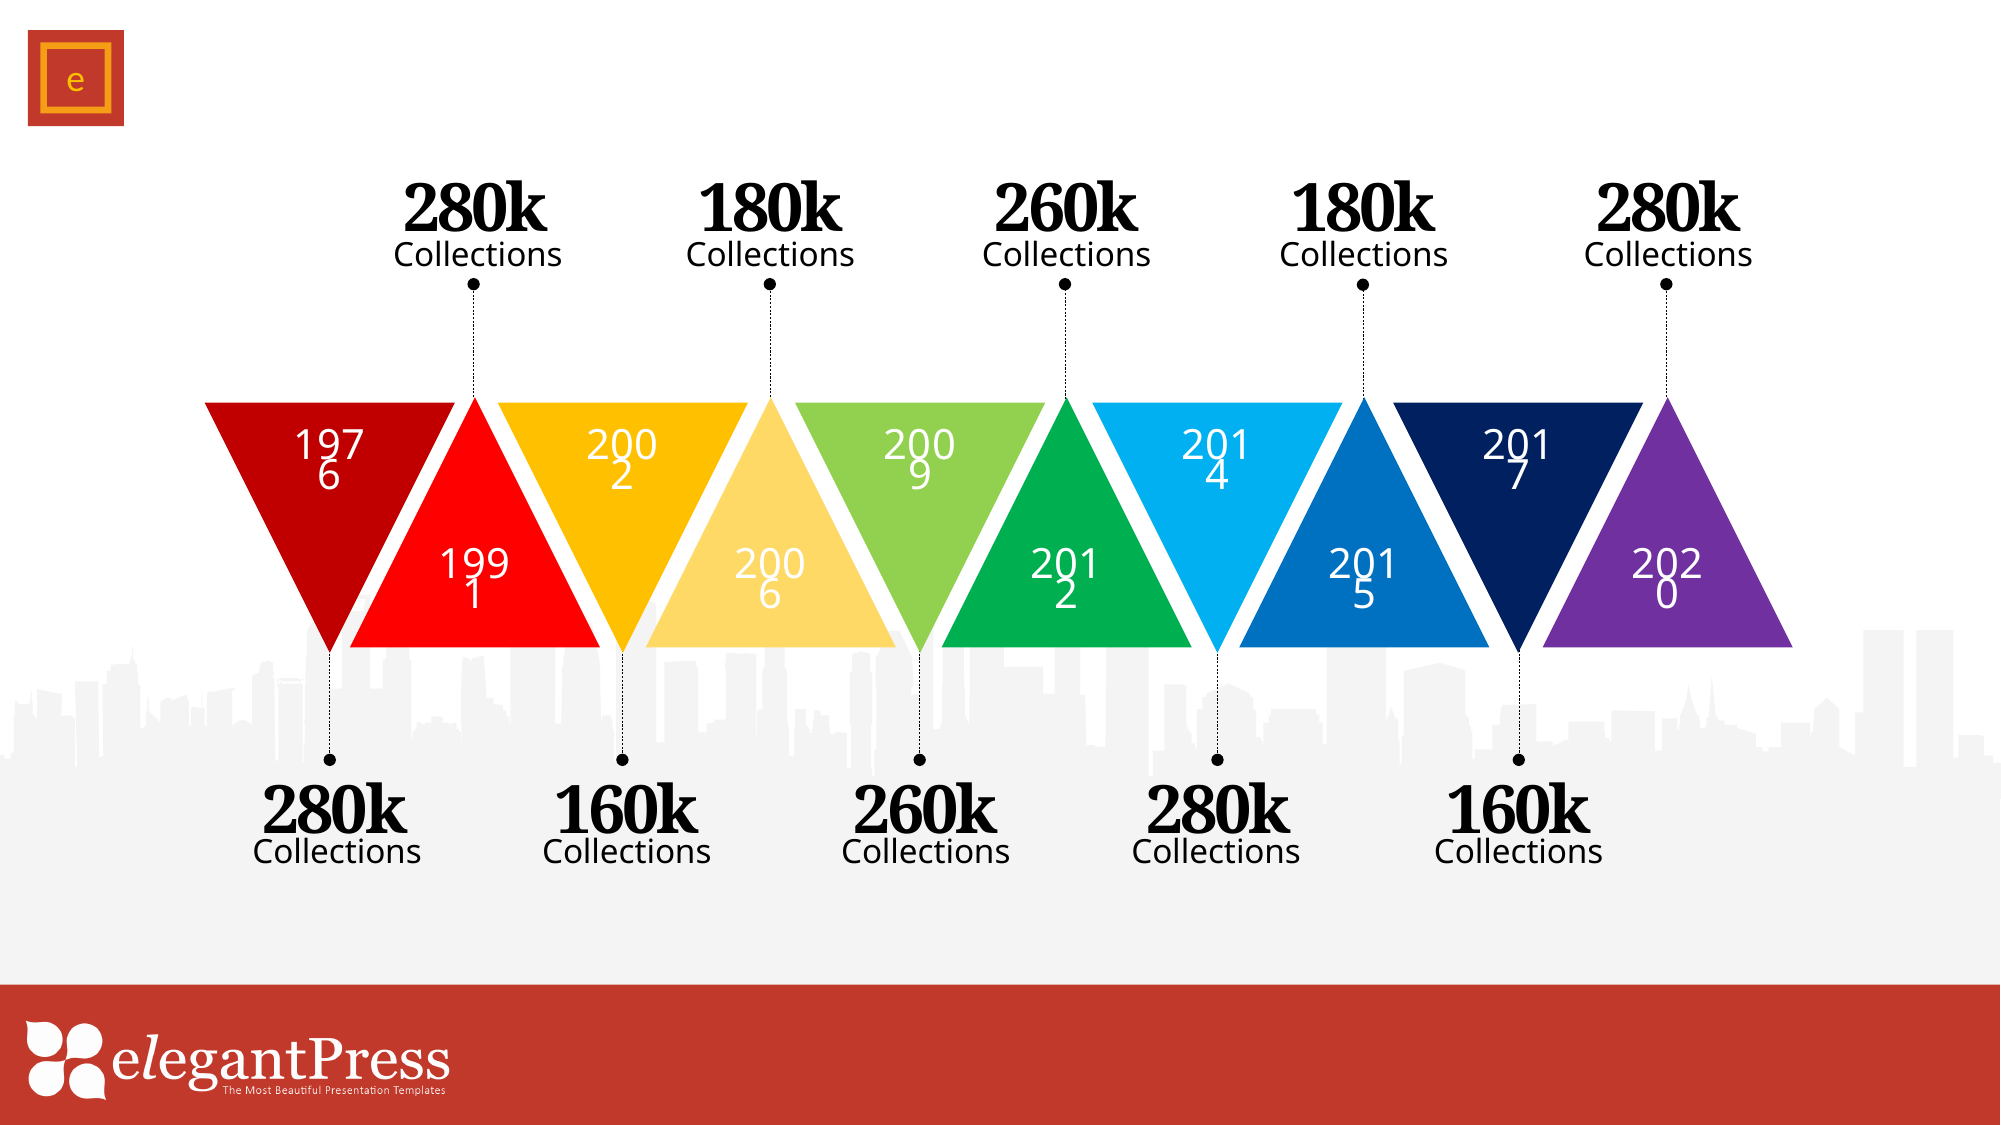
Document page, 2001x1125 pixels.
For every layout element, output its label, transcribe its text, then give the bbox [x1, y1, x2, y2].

text_box 2017 [1391, 401, 1645, 655]
text_box 280k [1131, 759, 1307, 822]
text_box 160k [539, 759, 715, 822]
text_box Collections [670, 225, 871, 280]
text_box 1991 [348, 394, 602, 649]
text_box Collections [1419, 822, 1619, 878]
text_box 280k [388, 157, 564, 225]
text_box Collections [1568, 225, 1768, 280]
text_box 2006 [643, 394, 898, 649]
text_box 260k [979, 157, 1154, 225]
text_box Collections [1116, 822, 1316, 878]
text_box Collections [237, 822, 437, 878]
text_box Collections [378, 225, 578, 280]
text_box 280k [1581, 157, 1756, 225]
text_box 2020 [1540, 394, 1795, 649]
text_box 2012 [939, 394, 1194, 649]
text_box 180k [1276, 157, 1452, 225]
picture [17, 1012, 454, 1111]
text_box Collections [1264, 225, 1464, 280]
text_box 260k [838, 759, 1014, 822]
text_box Collections [826, 822, 1026, 878]
text_box 2002 [496, 401, 750, 655]
text_box 2009 [793, 401, 1047, 656]
text_box Collections [967, 225, 1167, 280]
text_box 1976 [202, 401, 457, 655]
text_box 280k [248, 759, 423, 822]
text_box 180k [683, 157, 858, 225]
text_box 2015 [1237, 394, 1492, 649]
text_box 2014 [1090, 401, 1345, 655]
text_box Collections [527, 822, 727, 878]
text_box 160k [1431, 759, 1607, 822]
